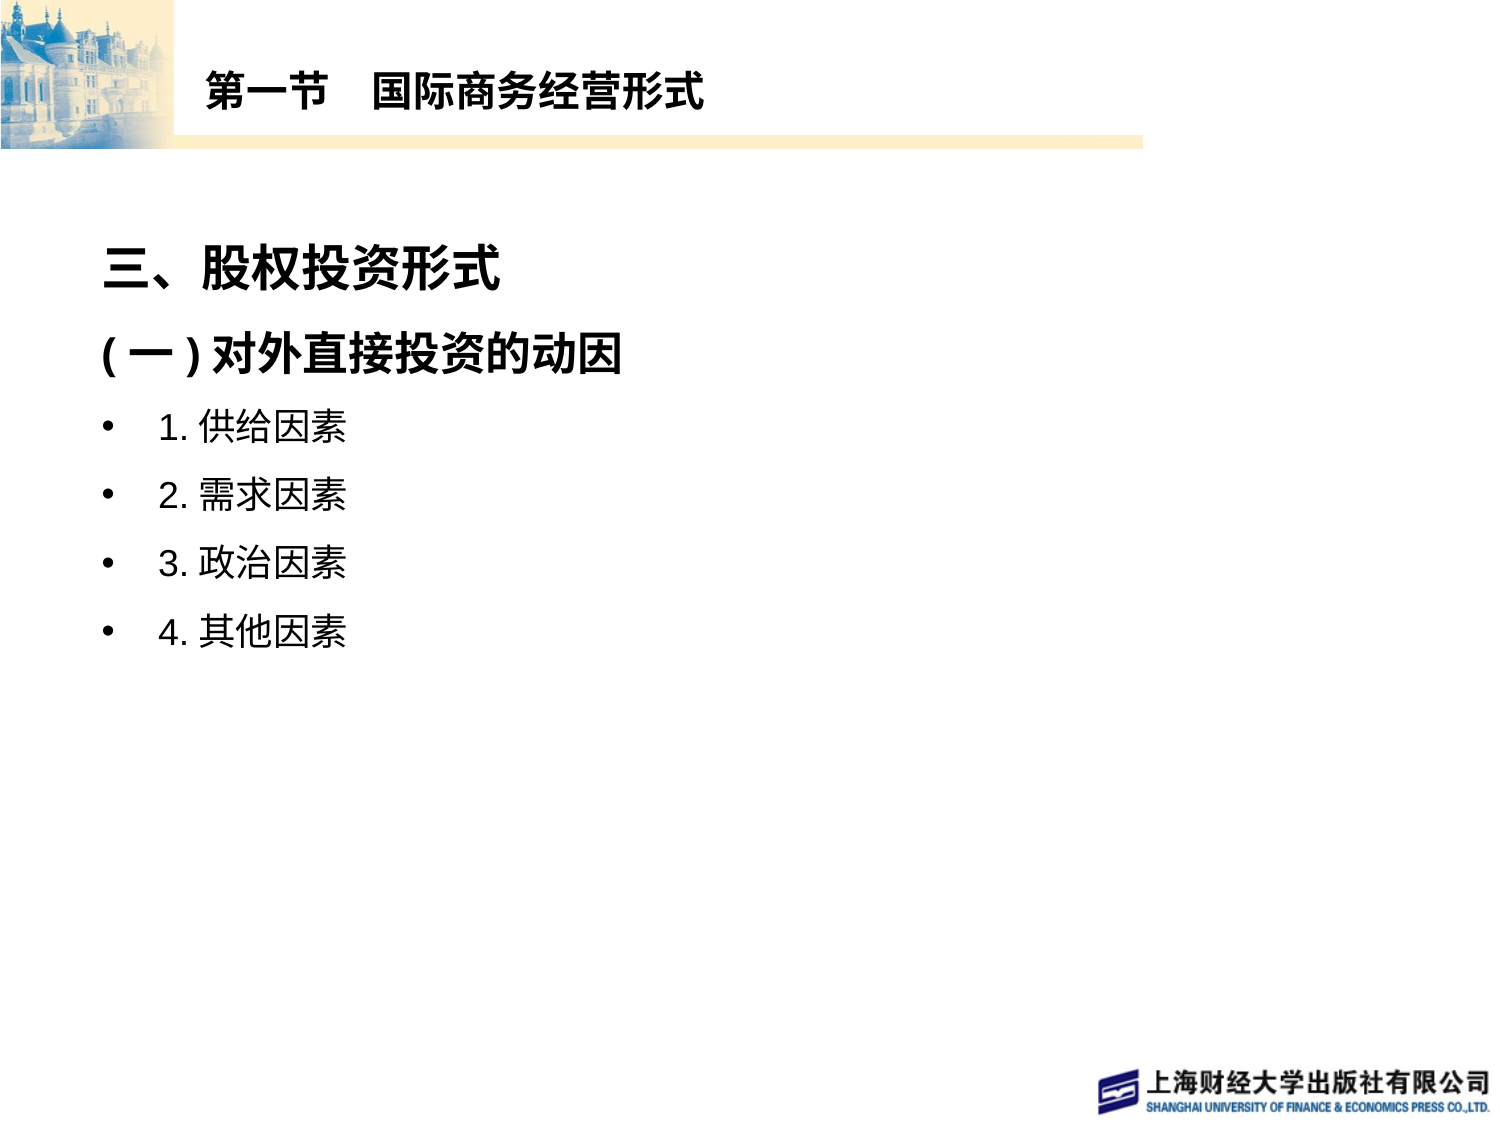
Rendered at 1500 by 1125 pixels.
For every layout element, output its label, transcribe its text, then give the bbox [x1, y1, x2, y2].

title 第一节 国际商务经营形式 [189, 36, 1262, 143]
picture [0, 0, 1143, 149]
list 三、股权投资形式 (一)对外直接投资的动因 1.供给因素 2.需求因素 3.政治因素 4.其他因素 [86, 207, 1425, 1071]
picture [1097, 1065, 1494, 1120]
